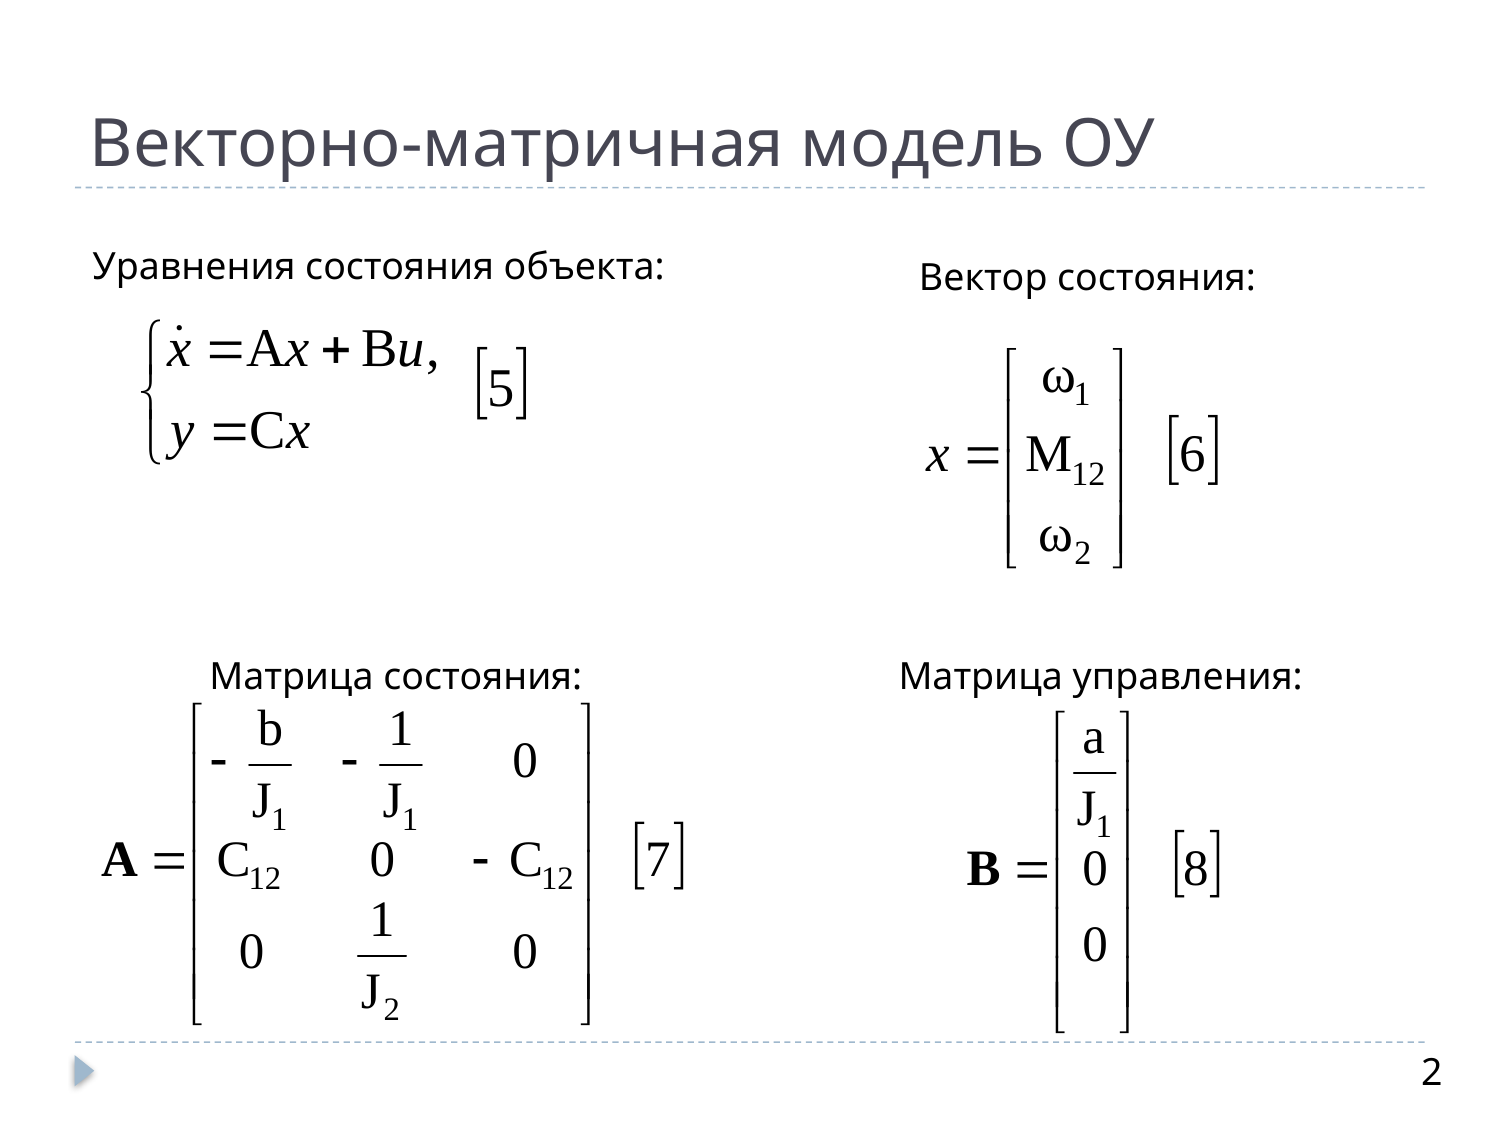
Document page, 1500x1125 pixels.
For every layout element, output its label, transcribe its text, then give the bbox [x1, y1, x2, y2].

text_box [93, 694, 692, 1034]
title Векторно-матричная модель ОУ [75, 24, 1425, 188]
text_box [917, 339, 1228, 578]
text_box 2 [1406, 1040, 1477, 1101]
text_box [130, 312, 534, 473]
text_box Уравнения состояния объекта: [77, 234, 681, 295]
text_box Матрица управления: [883, 644, 1318, 705]
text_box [960, 702, 1228, 1042]
text_box Вектор состояния: [904, 246, 1271, 306]
text_box Матрица состояния: [194, 644, 598, 694]
